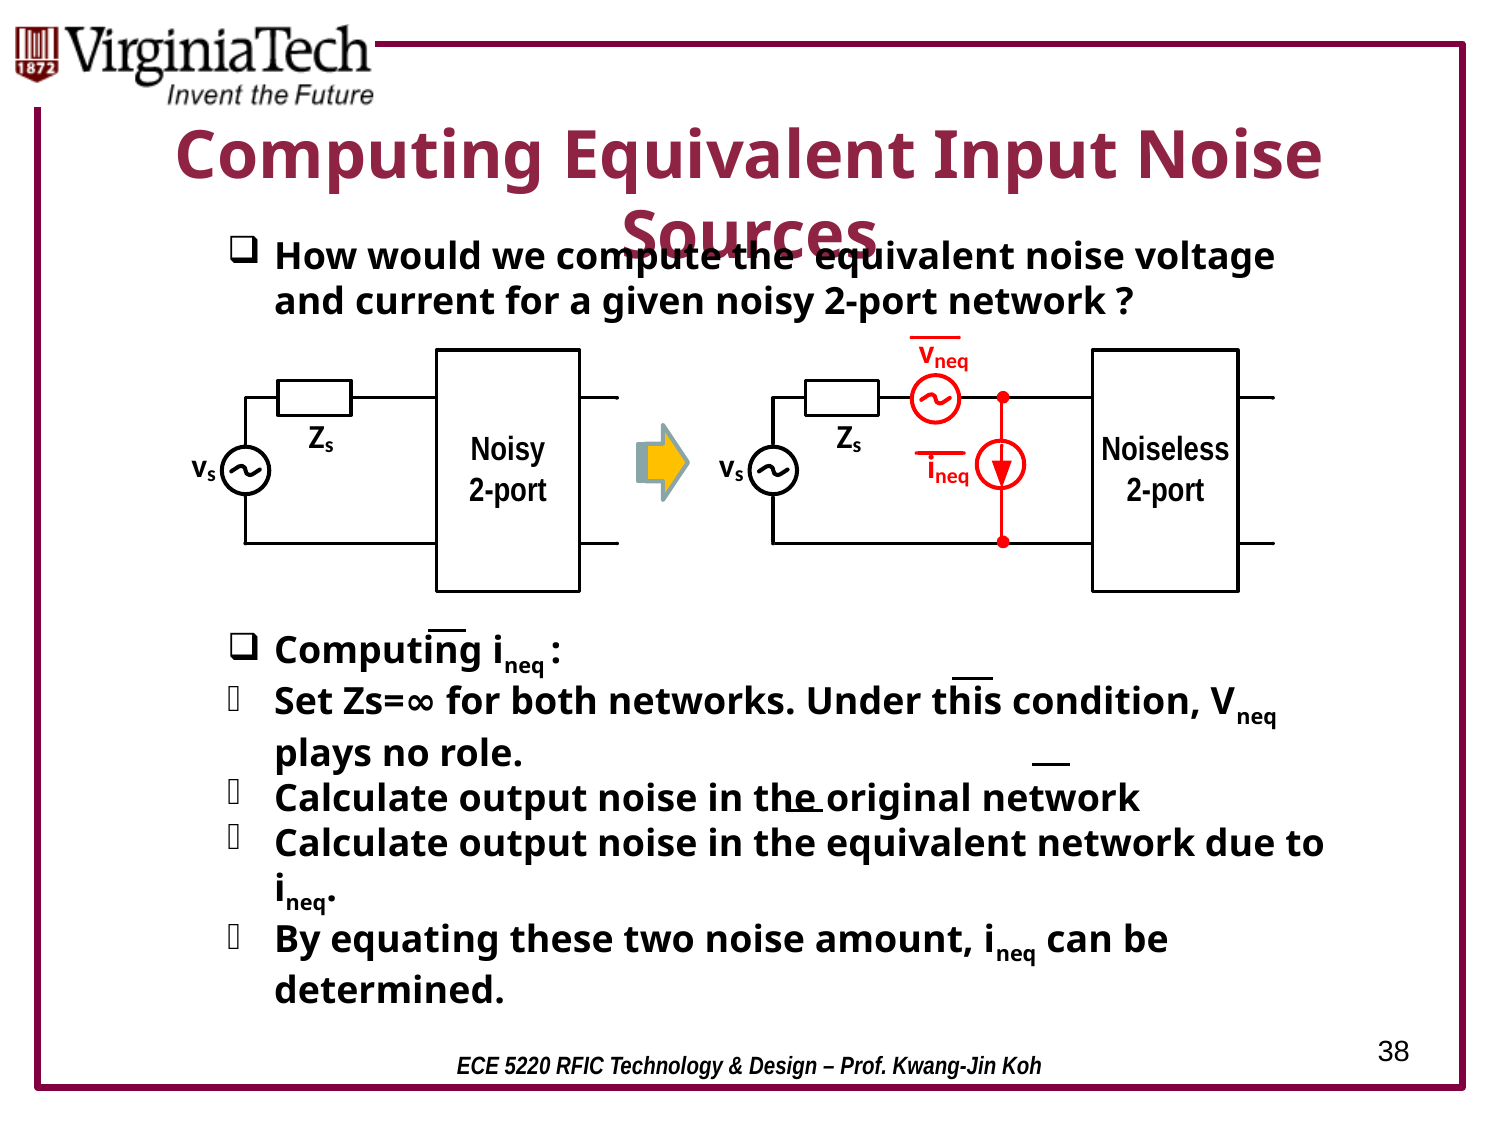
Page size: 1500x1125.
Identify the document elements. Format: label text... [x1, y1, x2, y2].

title Computing Equivalent Input Noise Sources [75, 104, 1425, 213]
text_box How would we compute the equivalent noise voltage and current for a given noisy 2-port network ? [212, 224, 1363, 330]
text_box Computing ineq : Set Zs=∞ for both networks. Under this condition, Vneq plays no role. Calculate output noise in the original network Calculate output noise in the equivalent network due to ineq. By equating these two noise amount, ineq can be determined. [212, 618, 1363, 1019]
slide_number 38 [1074, 1024, 1425, 1103]
picture [15, 24, 375, 107]
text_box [187, 324, 1280, 598]
